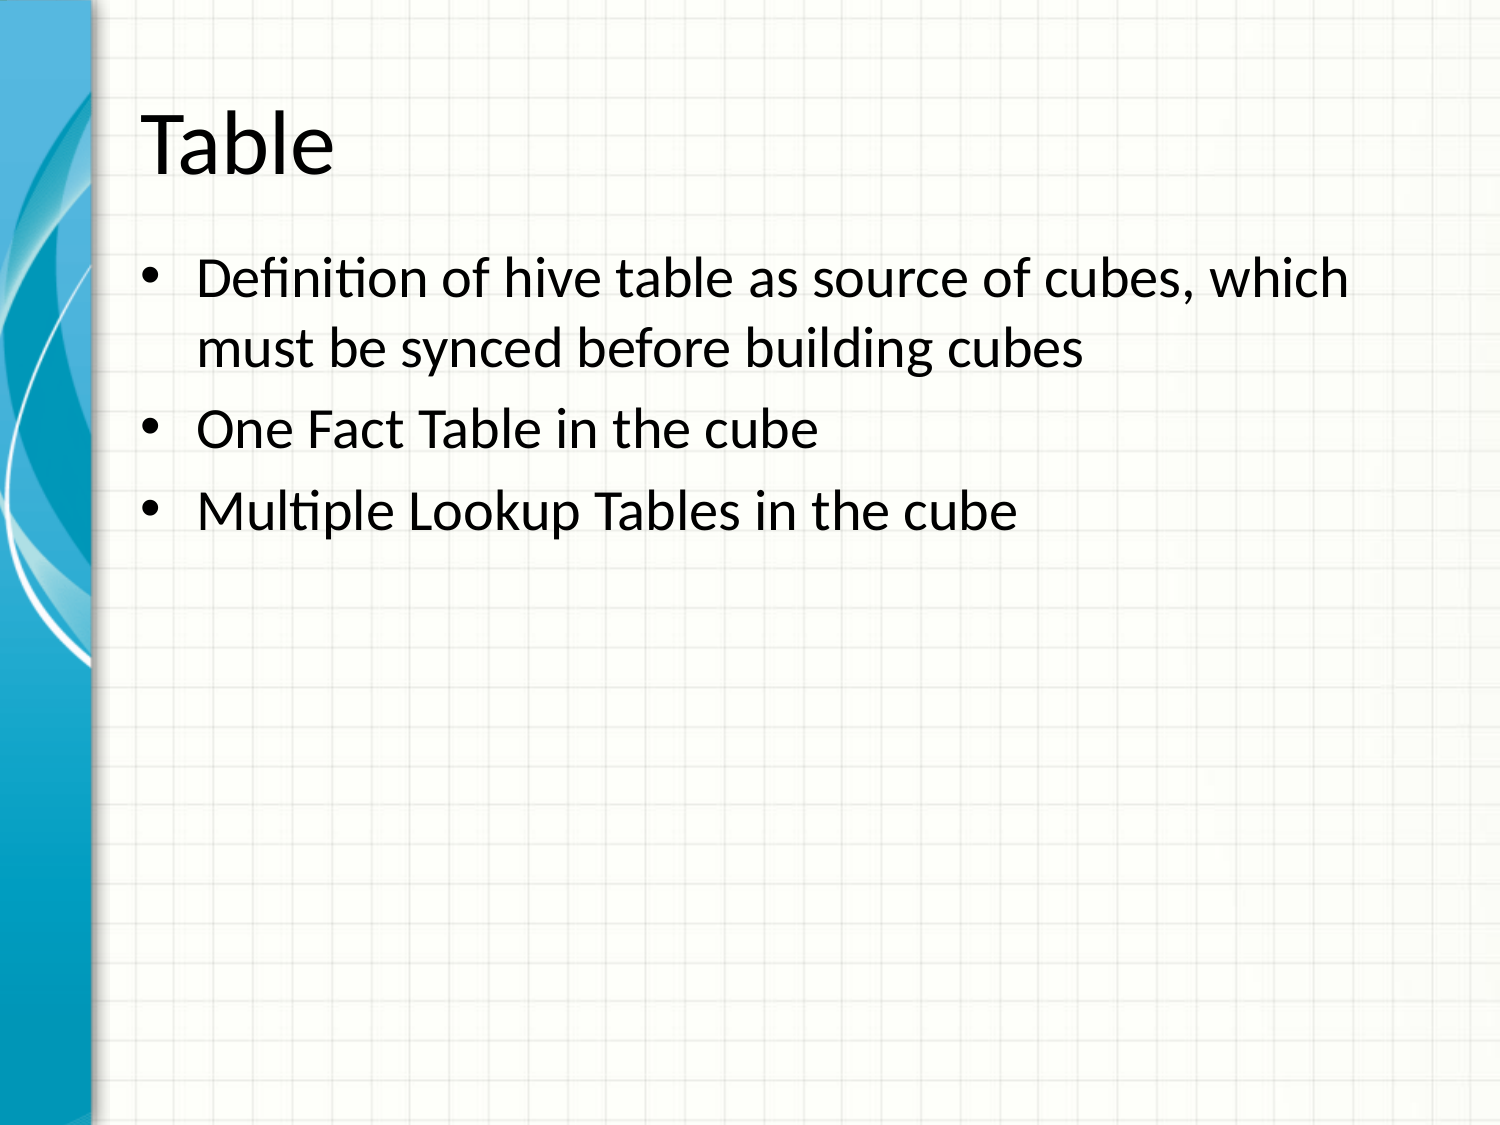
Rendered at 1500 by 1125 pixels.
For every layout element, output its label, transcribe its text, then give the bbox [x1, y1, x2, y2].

title Table [125, 44, 1450, 231]
list Definition of hive table as source of cubes, which must be synced before building cubes One Fact Table in the cube Multiple Lookup Tables in the cube [125, 231, 1450, 995]
picture [0, 0, 1500, 1125]
